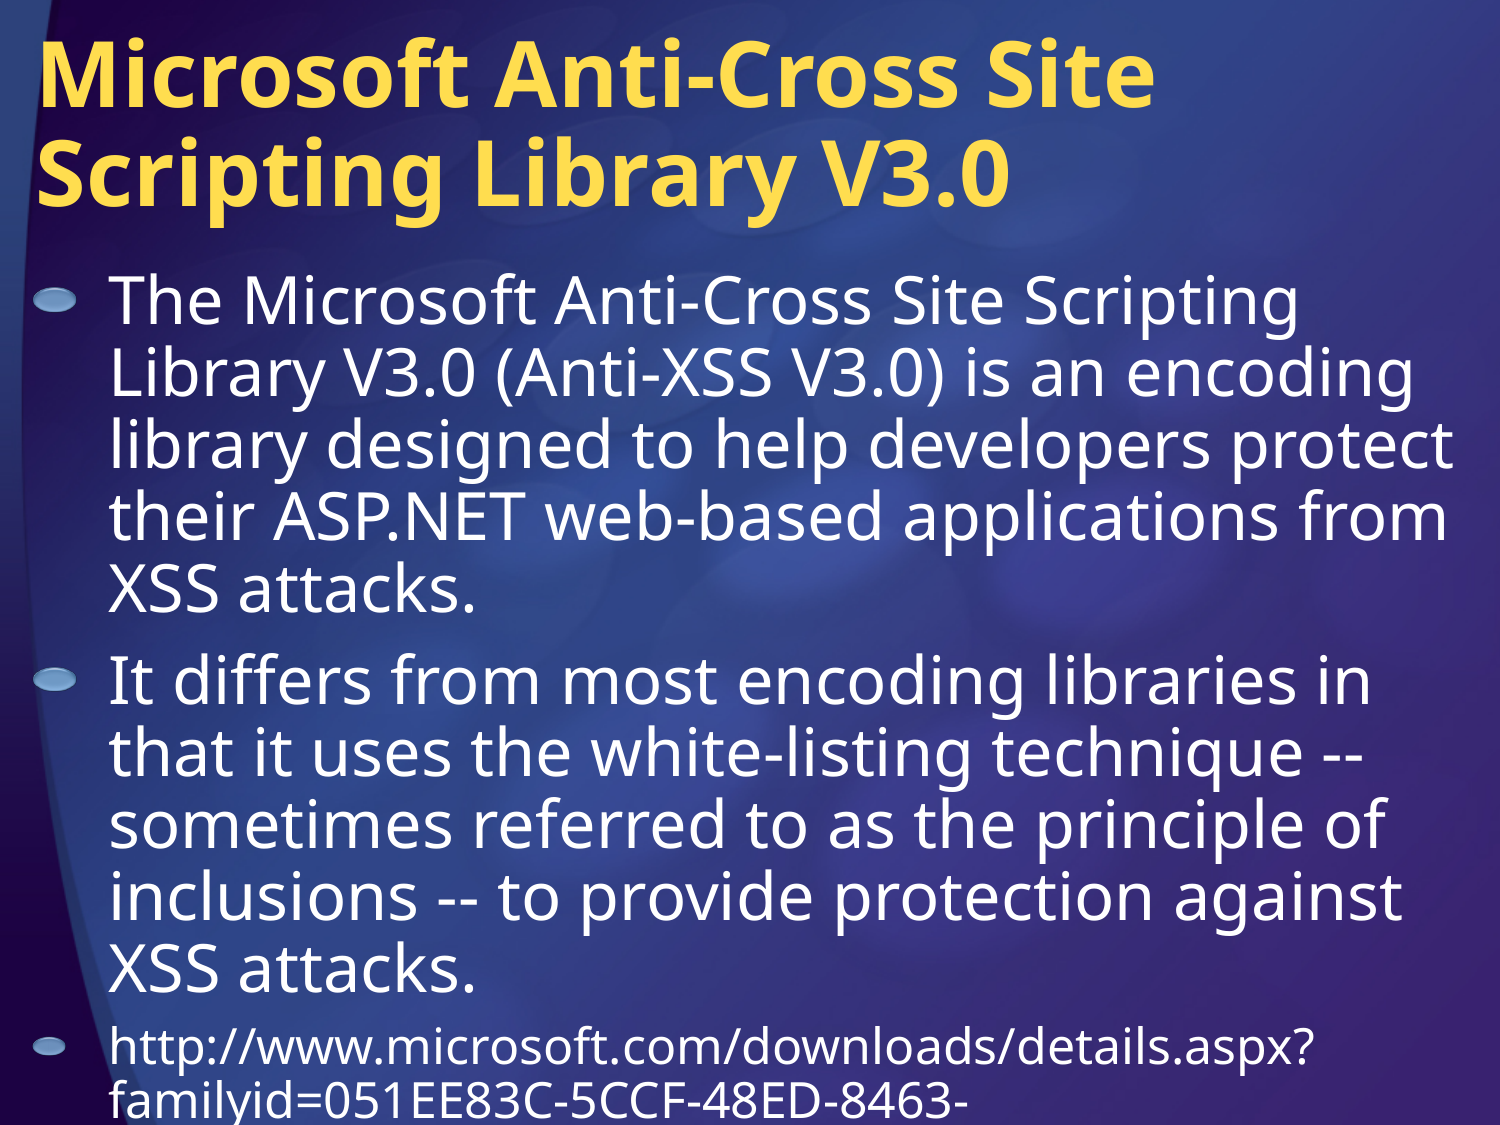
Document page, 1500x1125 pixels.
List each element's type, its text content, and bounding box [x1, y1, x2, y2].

list The Microsoft Anti-Cross Site Scripting Library V3.0 (Anti-XSS V3.0) is an encoding library designed to help developers protect their ASP.NET web-based applications from XSS attacks. It differs from most encoding libraries in that it uses the white-listing technique -- sometimes referred to as the principle of inclusions -- to provide protection against XSS attacks. http://www.microsoft.com/downloads/details.aspx?familyid=051EE83C-5CCF-48ED-8463-02F56A6BFC09&displaylang=en [17, 259, 1481, 1082]
picture [0, 0, 1500, 1125]
title Microsoft Anti-Cross Site Scripting Library V3.0 [20, 20, 1477, 237]
